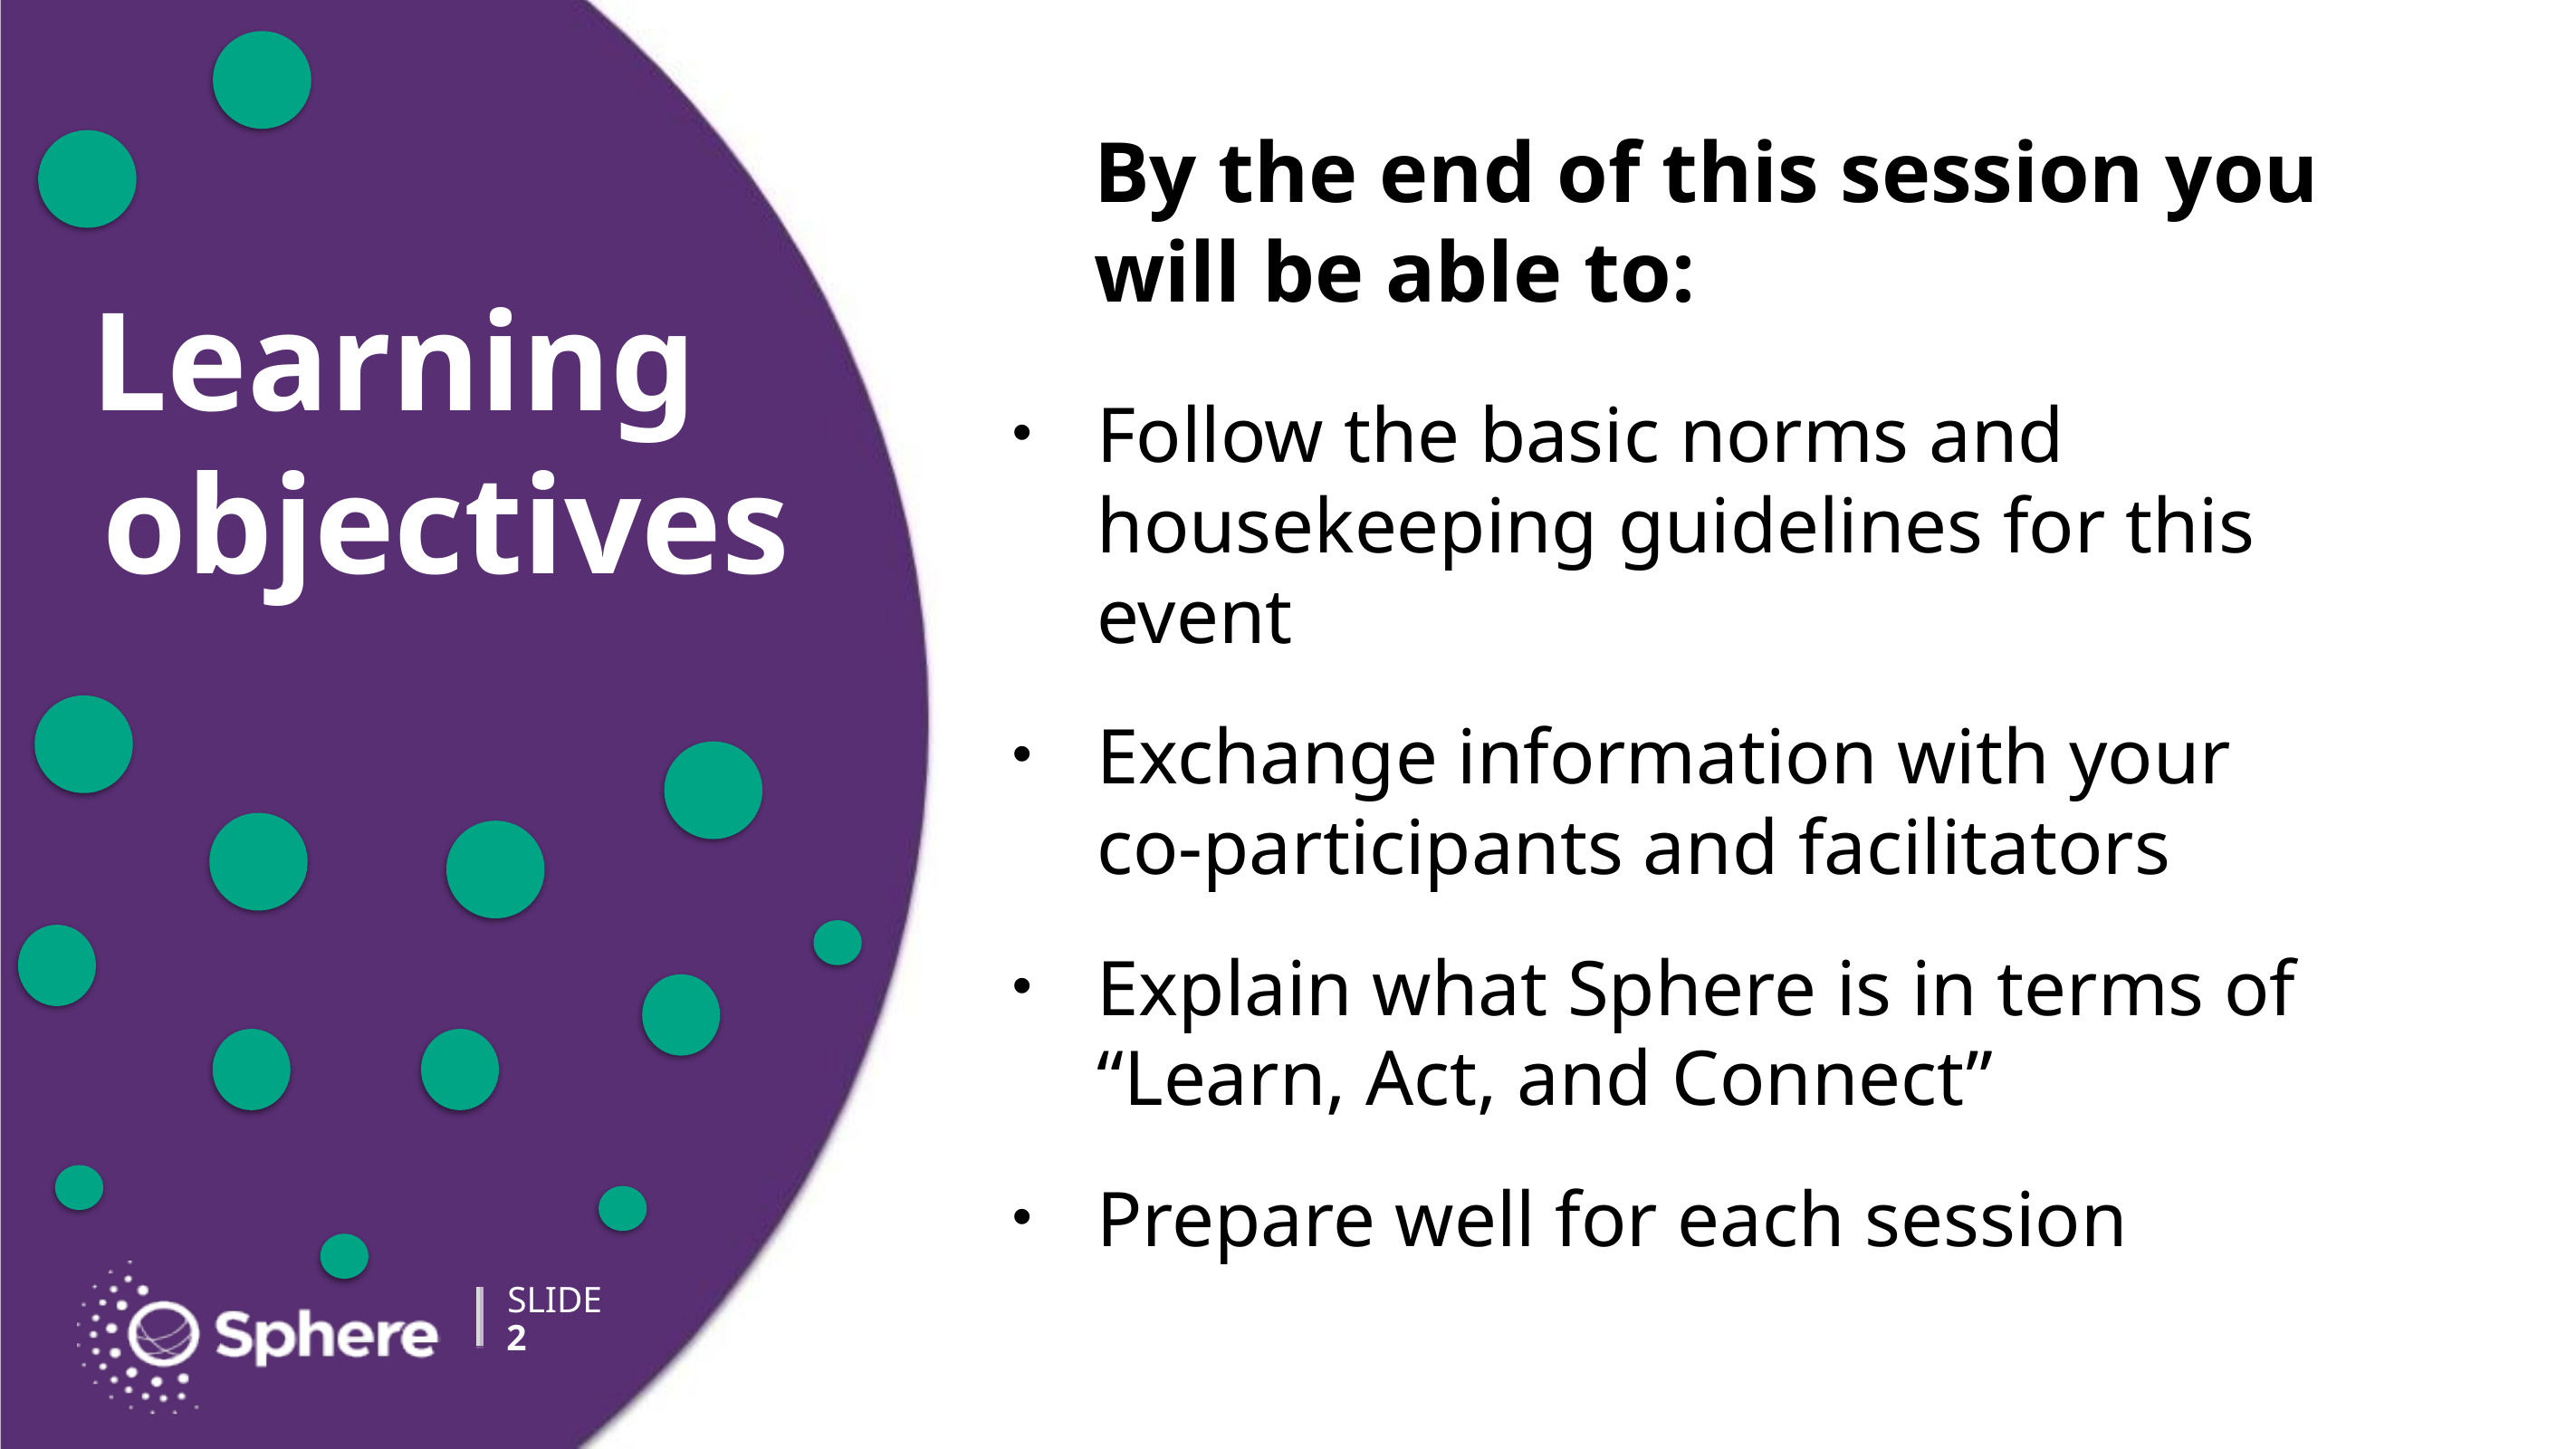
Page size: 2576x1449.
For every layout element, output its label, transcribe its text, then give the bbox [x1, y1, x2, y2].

list Follow the basic norms and housekeeping guidelines for this event Exchange information with your co-participants and facilitators Explain what Sphere is in terms of “Learn, Act, and Connect” Prepare well for each session [1004, 379, 2419, 1323]
picture [0, 0, 939, 1449]
slide_number 2 [498, 1308, 560, 1367]
title By the end of this session you will be able to: [1086, 110, 2576, 281]
